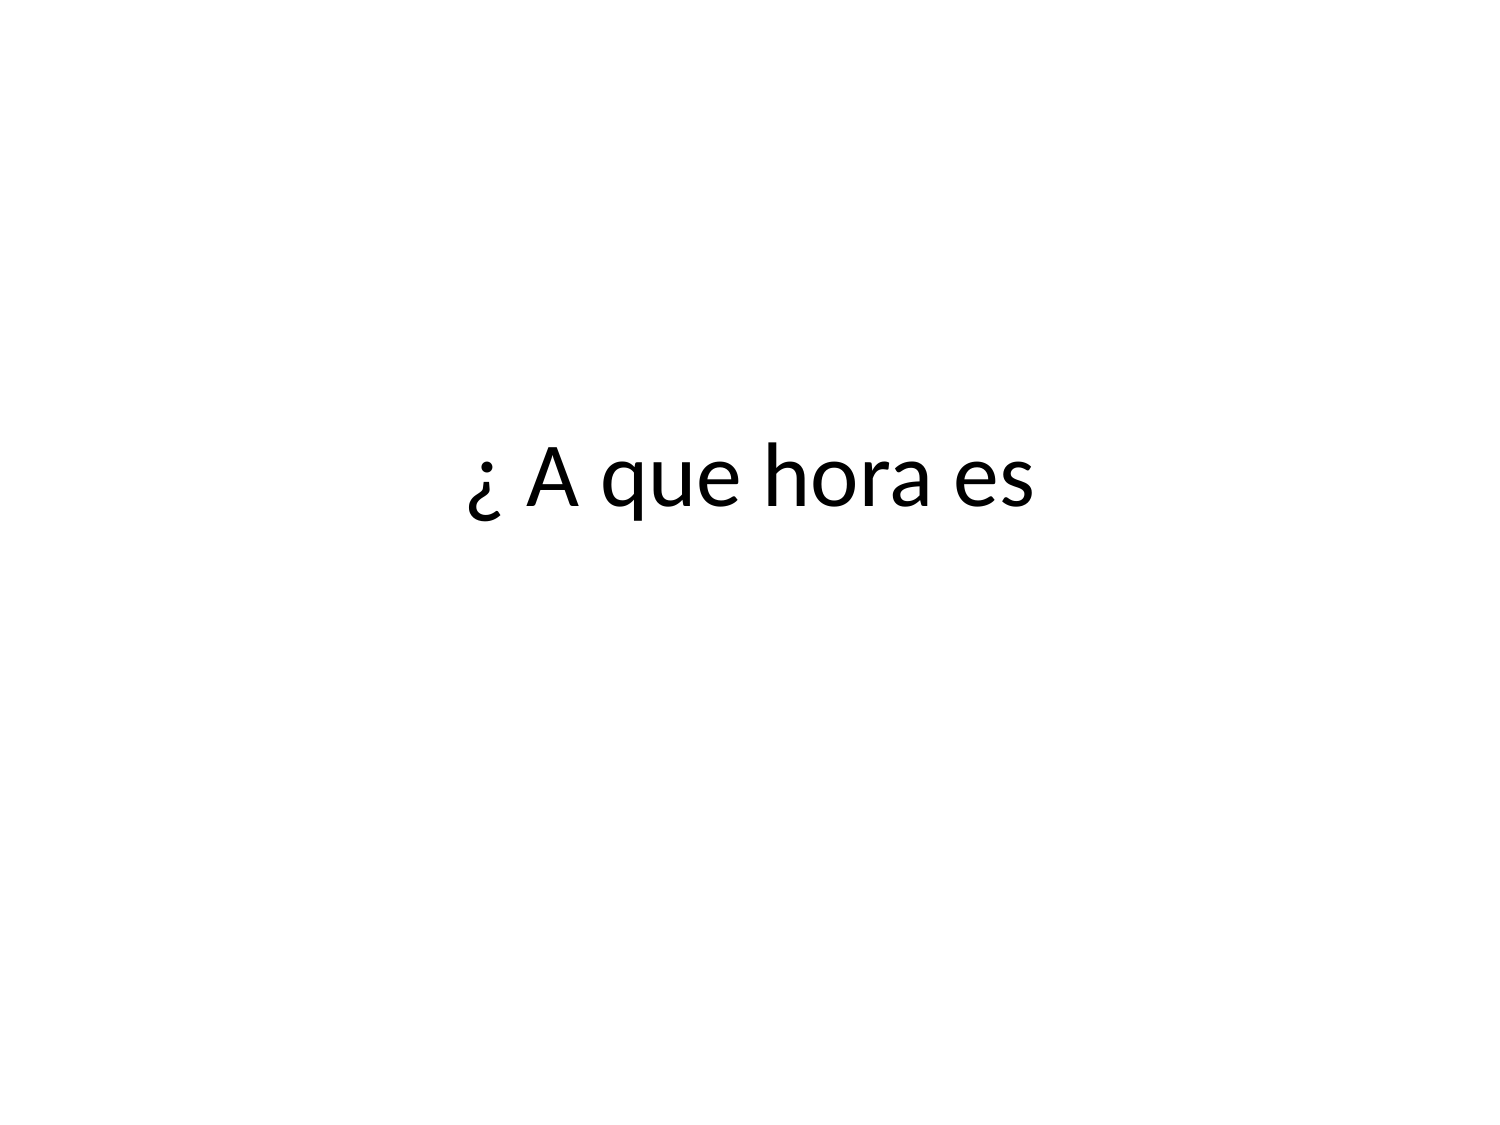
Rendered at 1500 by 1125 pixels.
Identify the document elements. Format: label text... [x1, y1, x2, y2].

title ¿ A que hora es [112, 349, 1388, 591]
